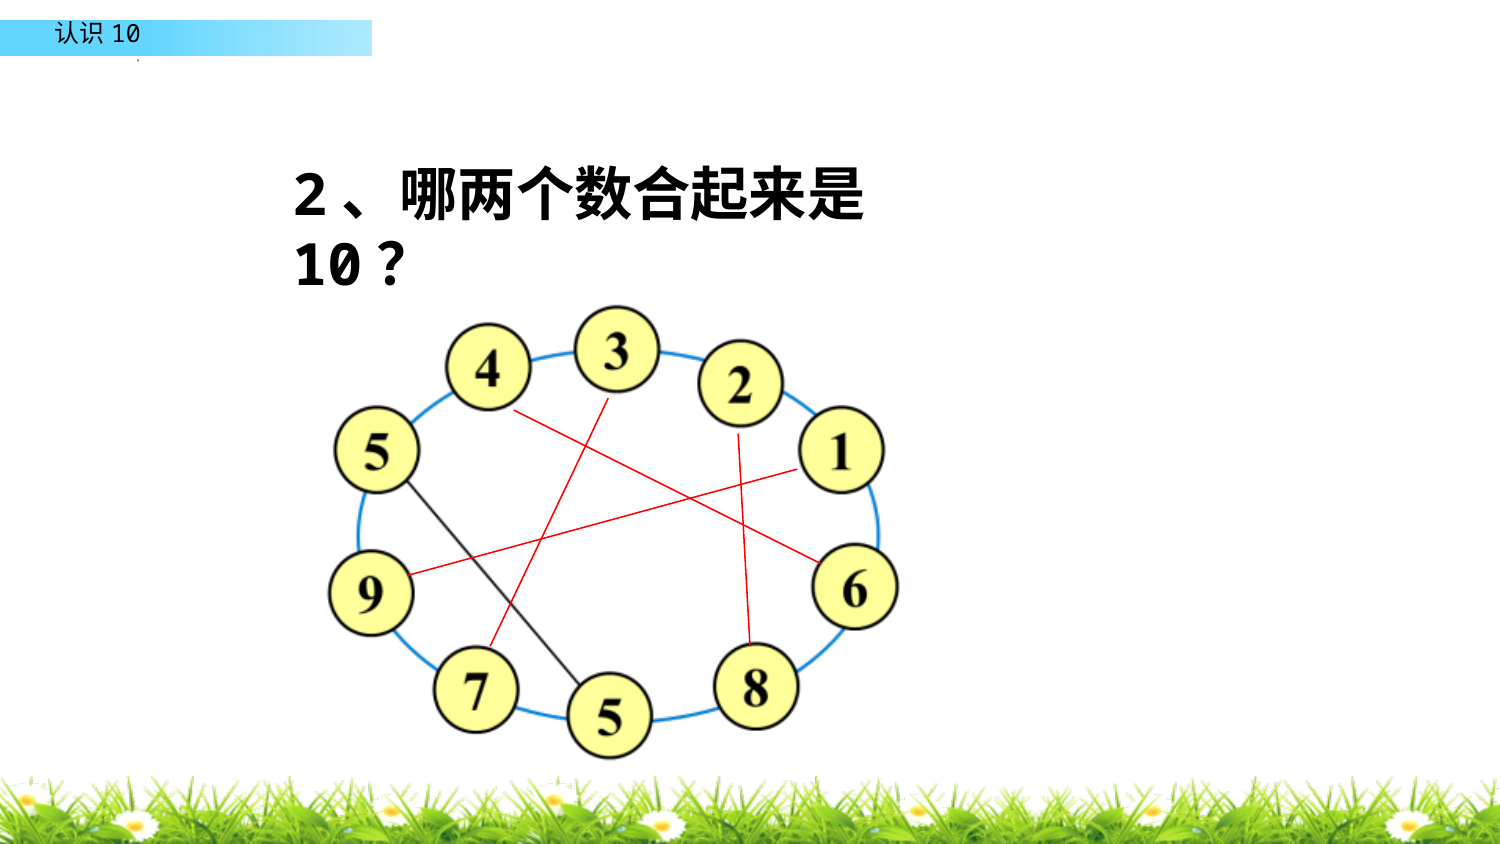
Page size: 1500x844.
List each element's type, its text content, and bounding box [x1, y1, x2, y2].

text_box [737, 585, 751, 647]
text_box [489, 397, 609, 467]
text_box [613, 409, 822, 564]
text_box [737, 433, 751, 467]
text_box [407, 468, 798, 576]
text_box 2、哪两个数合起来是10？ [277, 150, 963, 305]
picture [0, 299, 1500, 844]
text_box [489, 585, 609, 647]
